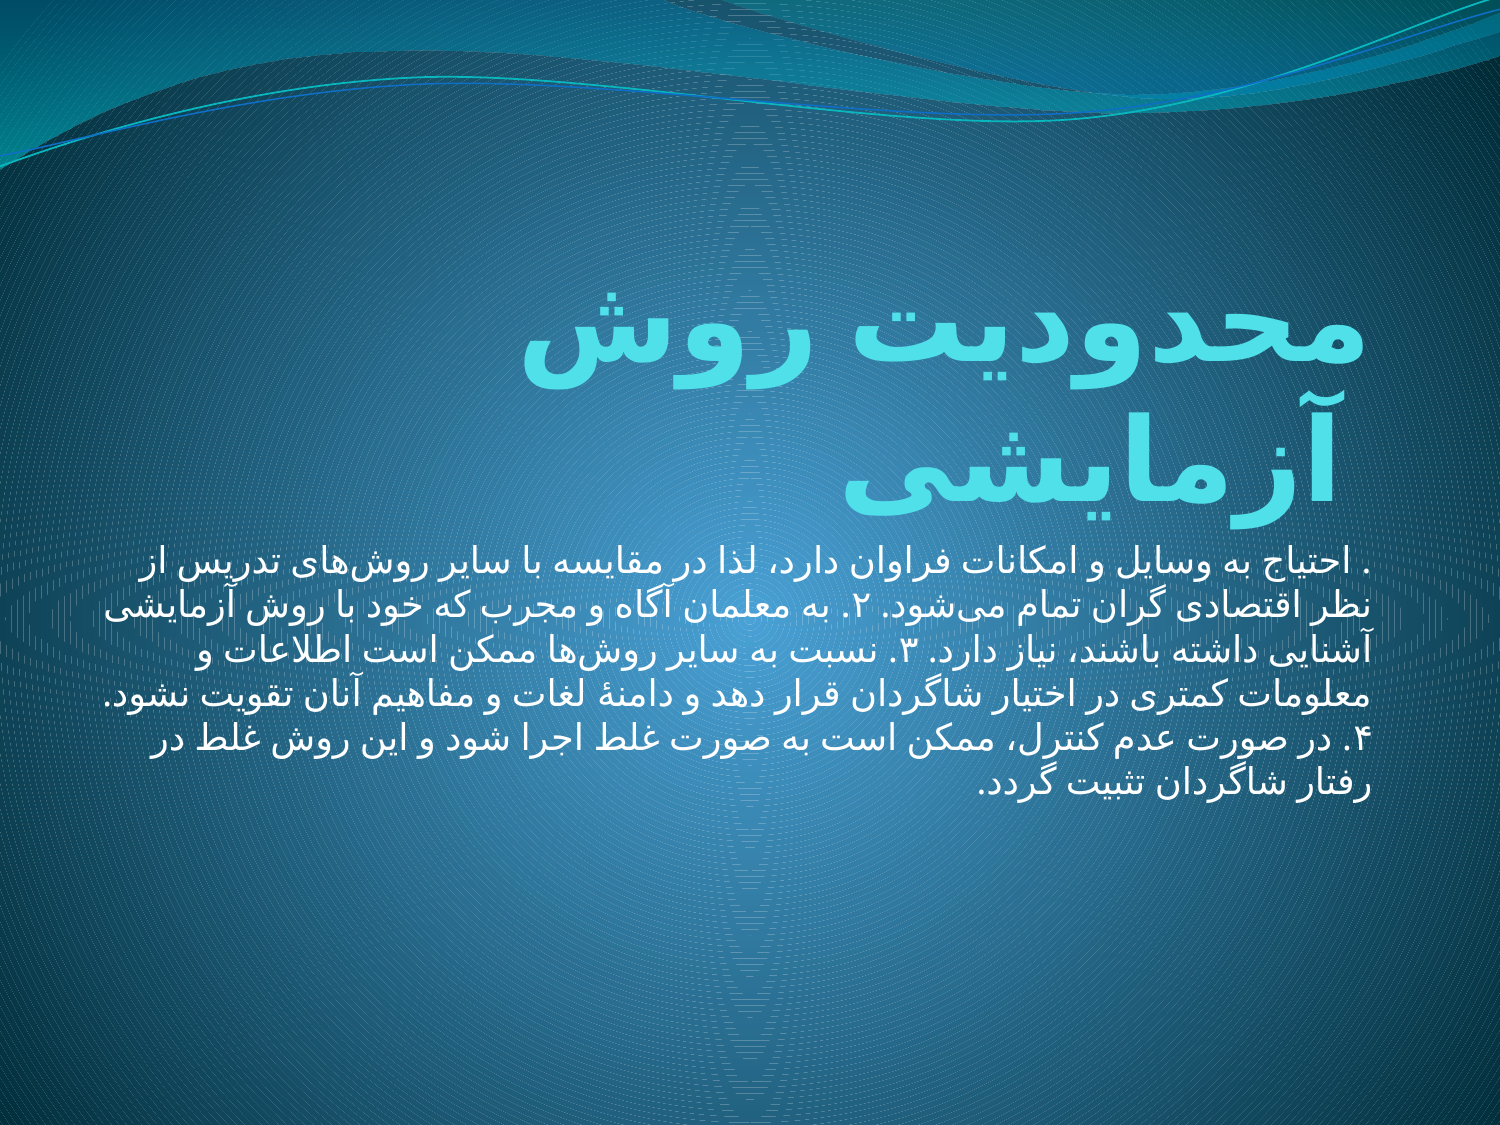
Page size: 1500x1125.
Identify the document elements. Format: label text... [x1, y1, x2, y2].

title محدوديت روش آزمايشى [87, 224, 1376, 525]
subtitle . احتياج به وسايل و امکانات فراوان دارد، لذا در مقايسه با ساير روش‌هاى تدريس از نظر اقتصادى گران تمام مى‌شود. ۲. به معلمان آگاه و مجرب که خود با روش آزمايشى آشنايى داشته باشند، نياز دارد. ۳. نسبت به ساير روش‌ها ممکن است اطلاعات و معلومات کمترى در اختيار شاگردان قرار دهد و دامنهٔ لغات و مفاهيم آنان تقويت نشود. ۴. در صورت عدم کنترل، ممکن است به صورت غلط اجرا شود و اين روش غلط در رفتار شاگردان تثبيت گردد. [87, 529, 1376, 818]
